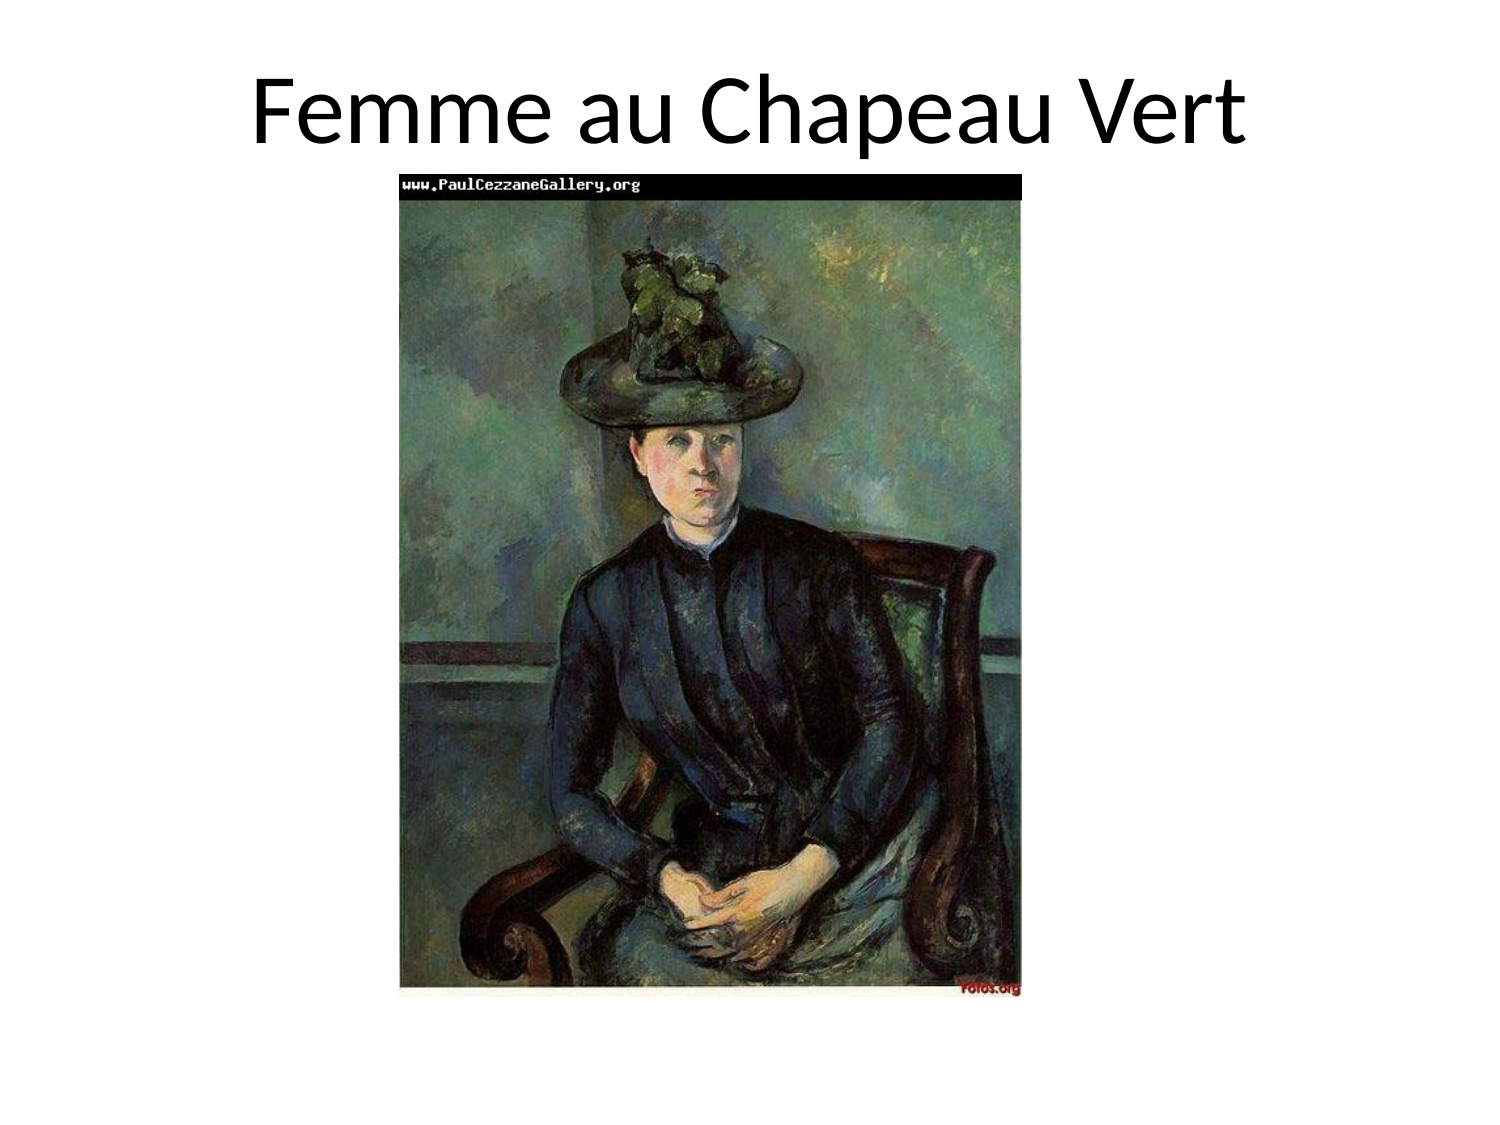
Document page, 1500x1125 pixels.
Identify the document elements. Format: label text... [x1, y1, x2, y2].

title Femme au Chapeau Vert [75, 24, 1425, 183]
picture [399, 174, 1022, 997]
